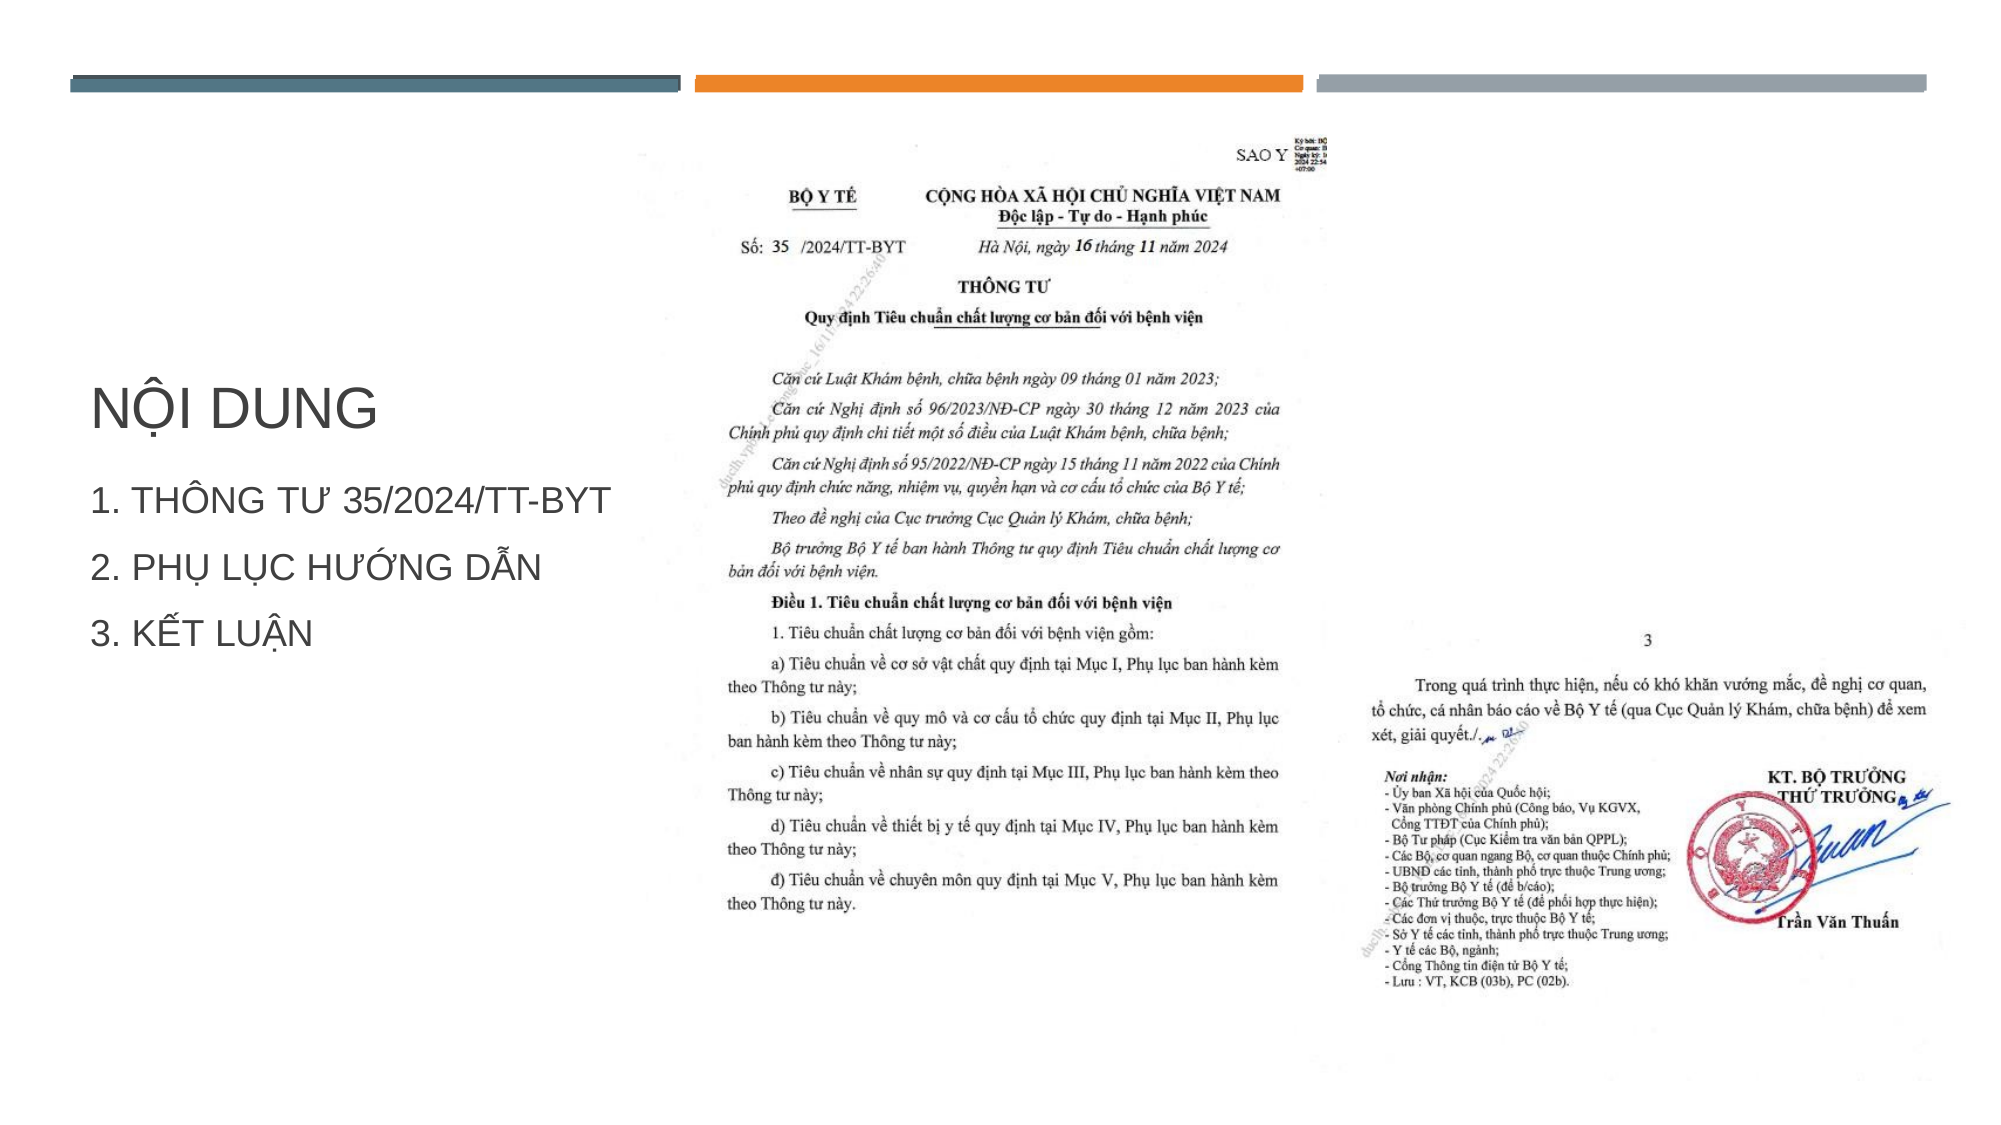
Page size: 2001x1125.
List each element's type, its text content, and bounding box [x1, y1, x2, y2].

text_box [636, 133, 1966, 1081]
title NỘI DUNG [87, 368, 384, 452]
text_box THÔNG TƯ 35/2024/TT-BYT PHỤ LỤC HƯỚNG DẪN KẾT LUẬN [87, 452, 619, 655]
